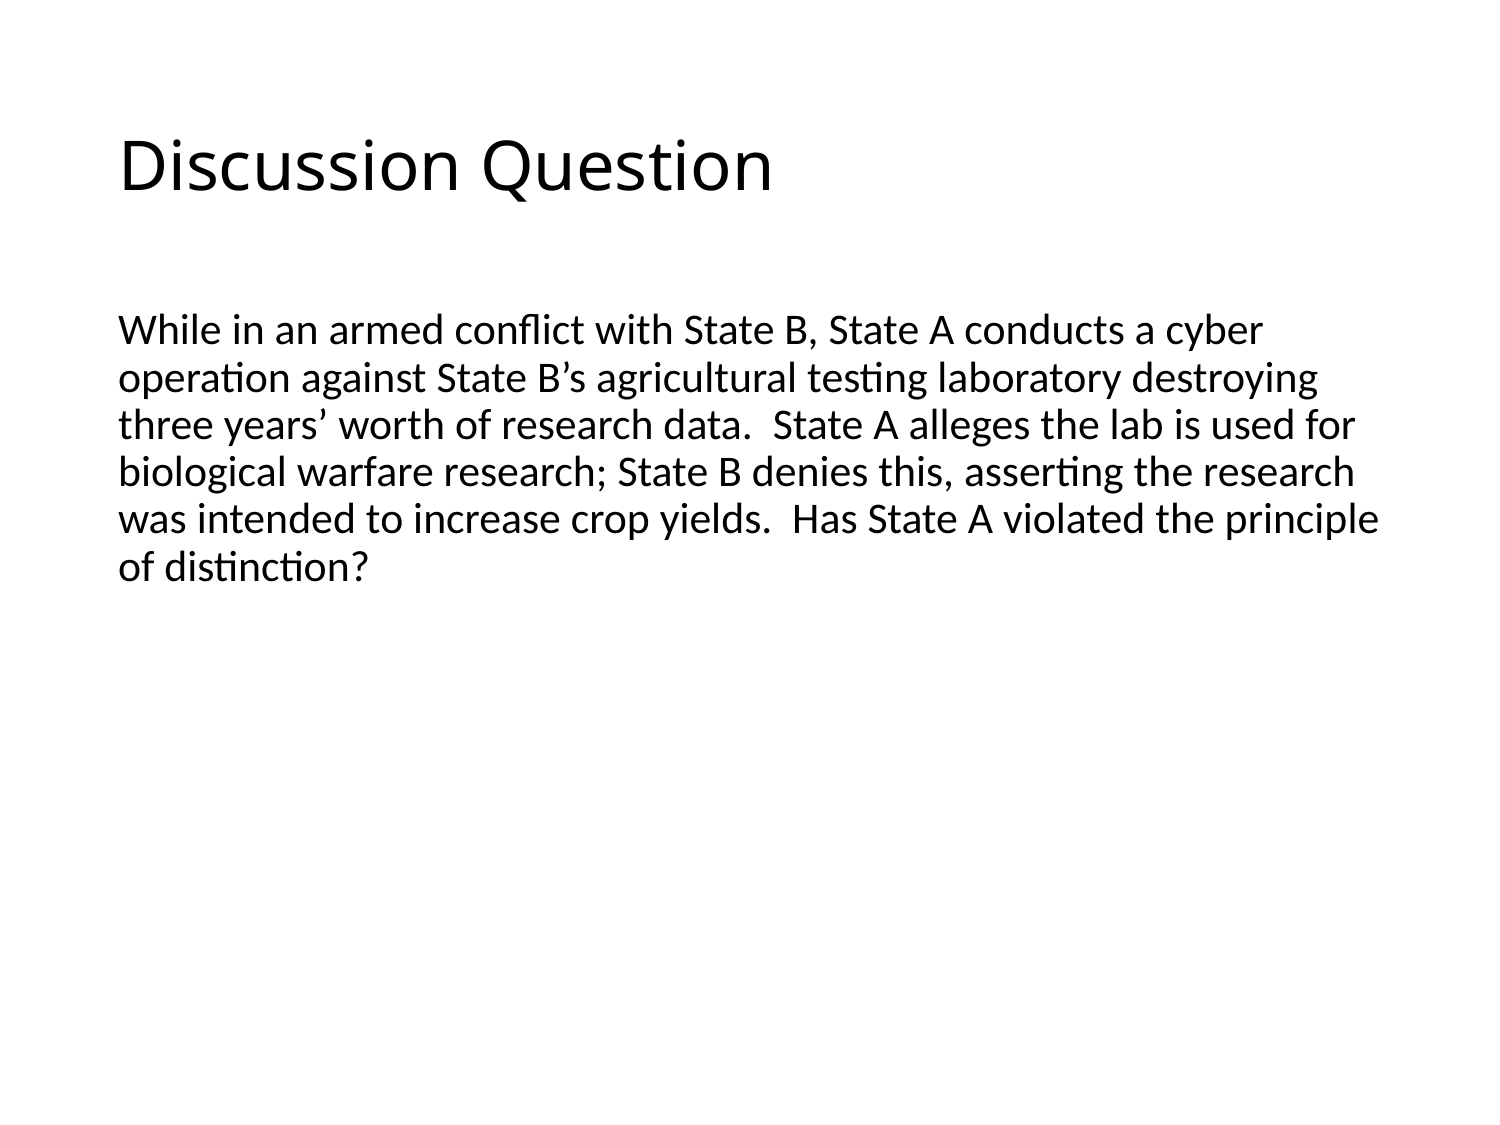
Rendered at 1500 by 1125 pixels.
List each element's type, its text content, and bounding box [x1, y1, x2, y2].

title Discussion Question [102, 59, 1398, 278]
list While in an armed conflict with State B, State A conducts a cyber operation against State B’s agricultural testing laboratory destroying three years’ worth of research data. State A alleges the lab is used for biological warfare research; State B denies this, asserting the research was intended to increase crop yields. Has State A violated the principle of distinction? [102, 299, 1398, 1014]
